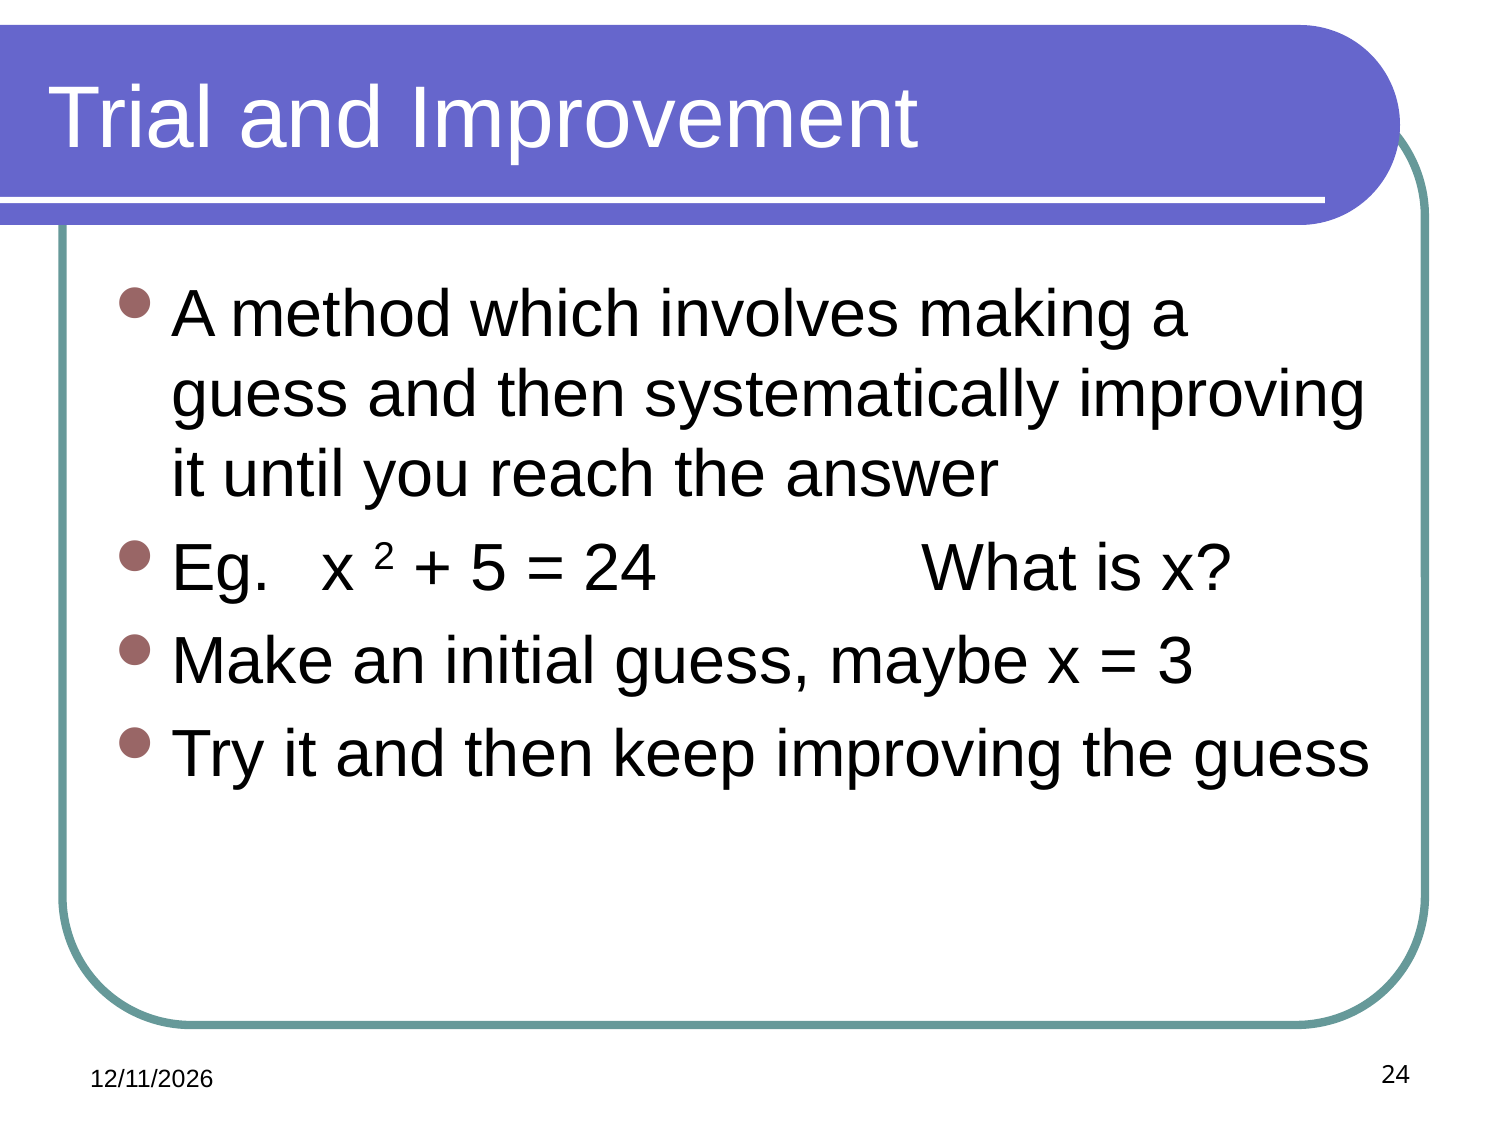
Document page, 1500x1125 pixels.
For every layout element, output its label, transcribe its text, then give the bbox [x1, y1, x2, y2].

title Trial and Improvement [31, 37, 1348, 188]
list A method which involves making a guess and then systematically improving it until you reach the answer Eg. x 2 + 5 = 24 What is x? Make an initial guess, maybe x = 3 Try it and then keep improving the guess [99, 262, 1401, 988]
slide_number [74, 1024, 426, 1101]
slide_number 24 [1074, 1024, 1426, 1101]
